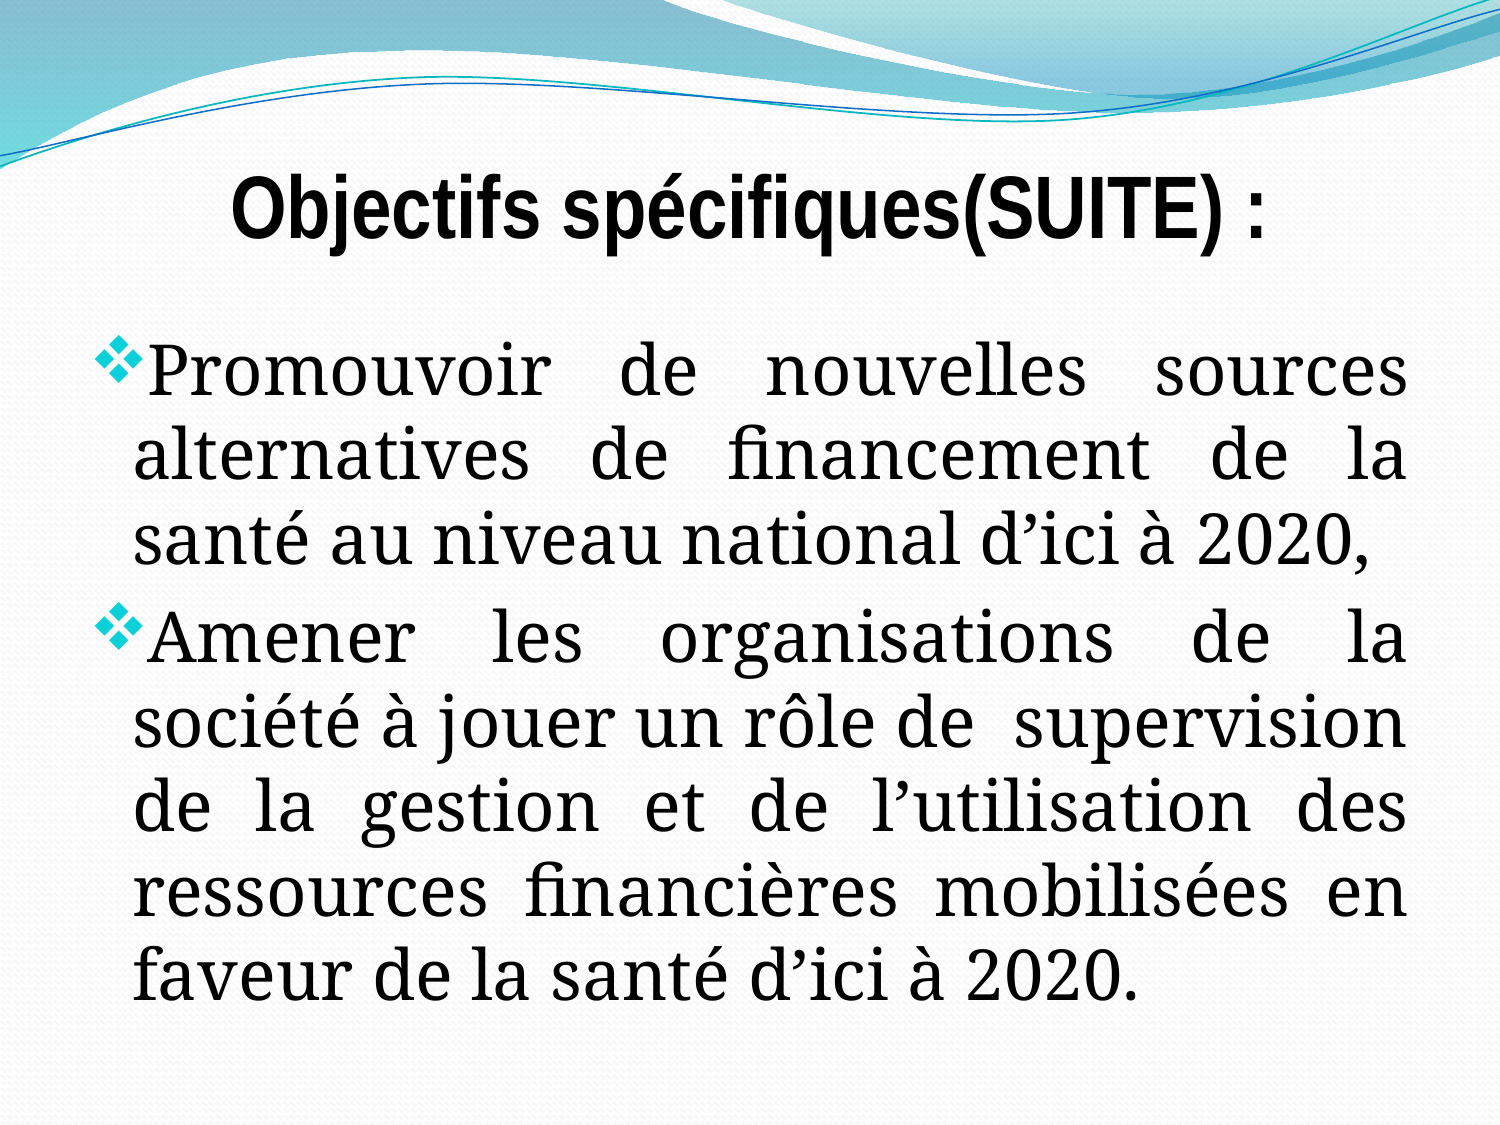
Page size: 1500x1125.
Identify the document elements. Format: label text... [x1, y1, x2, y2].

title Objectifs spécifiques(SUITE) : [75, 140, 1425, 317]
list Promouvoir de nouvelles sources alternatives de financement de la santé au niveau national d’ici à 2020, Amener les organisations de la société à jouer un rôle de supervision de la gestion et de l’utilisation des ressources financières mobilisées en faveur de la santé d’ici à 2020. [75, 317, 1425, 1038]
